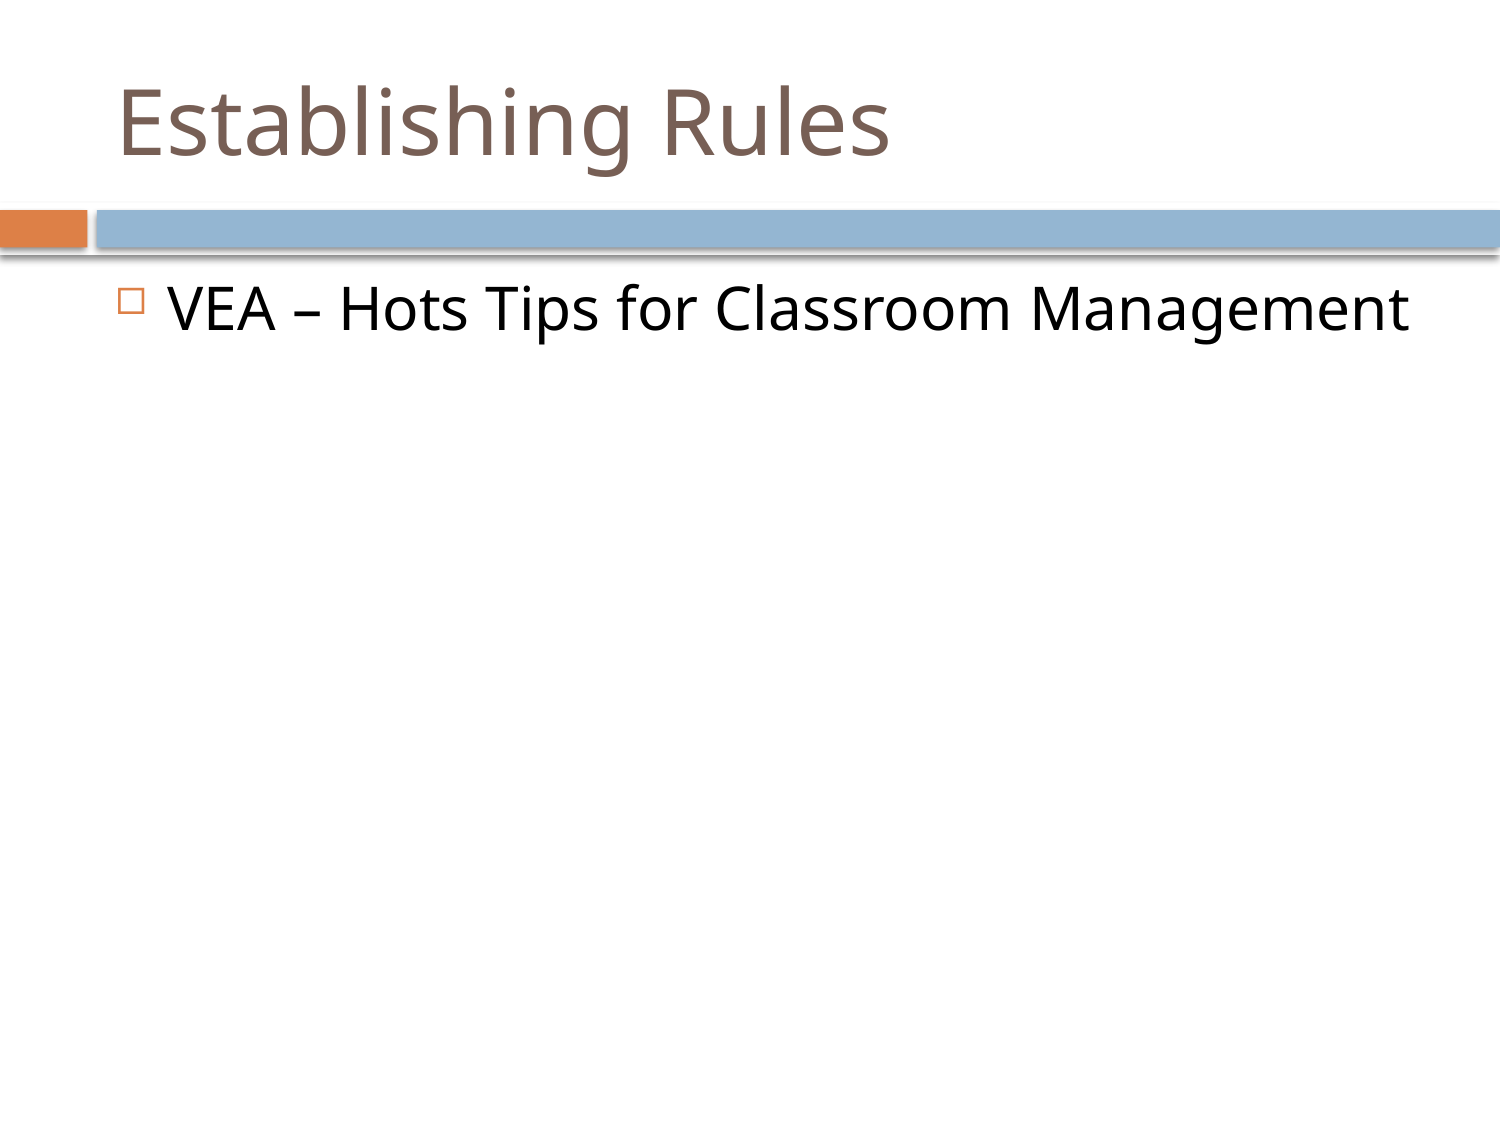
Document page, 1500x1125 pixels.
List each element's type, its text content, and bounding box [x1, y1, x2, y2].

list VEA – Hots Tips for Classroom Management [100, 262, 1438, 504]
title Establishing Rules [100, 37, 1438, 200]
